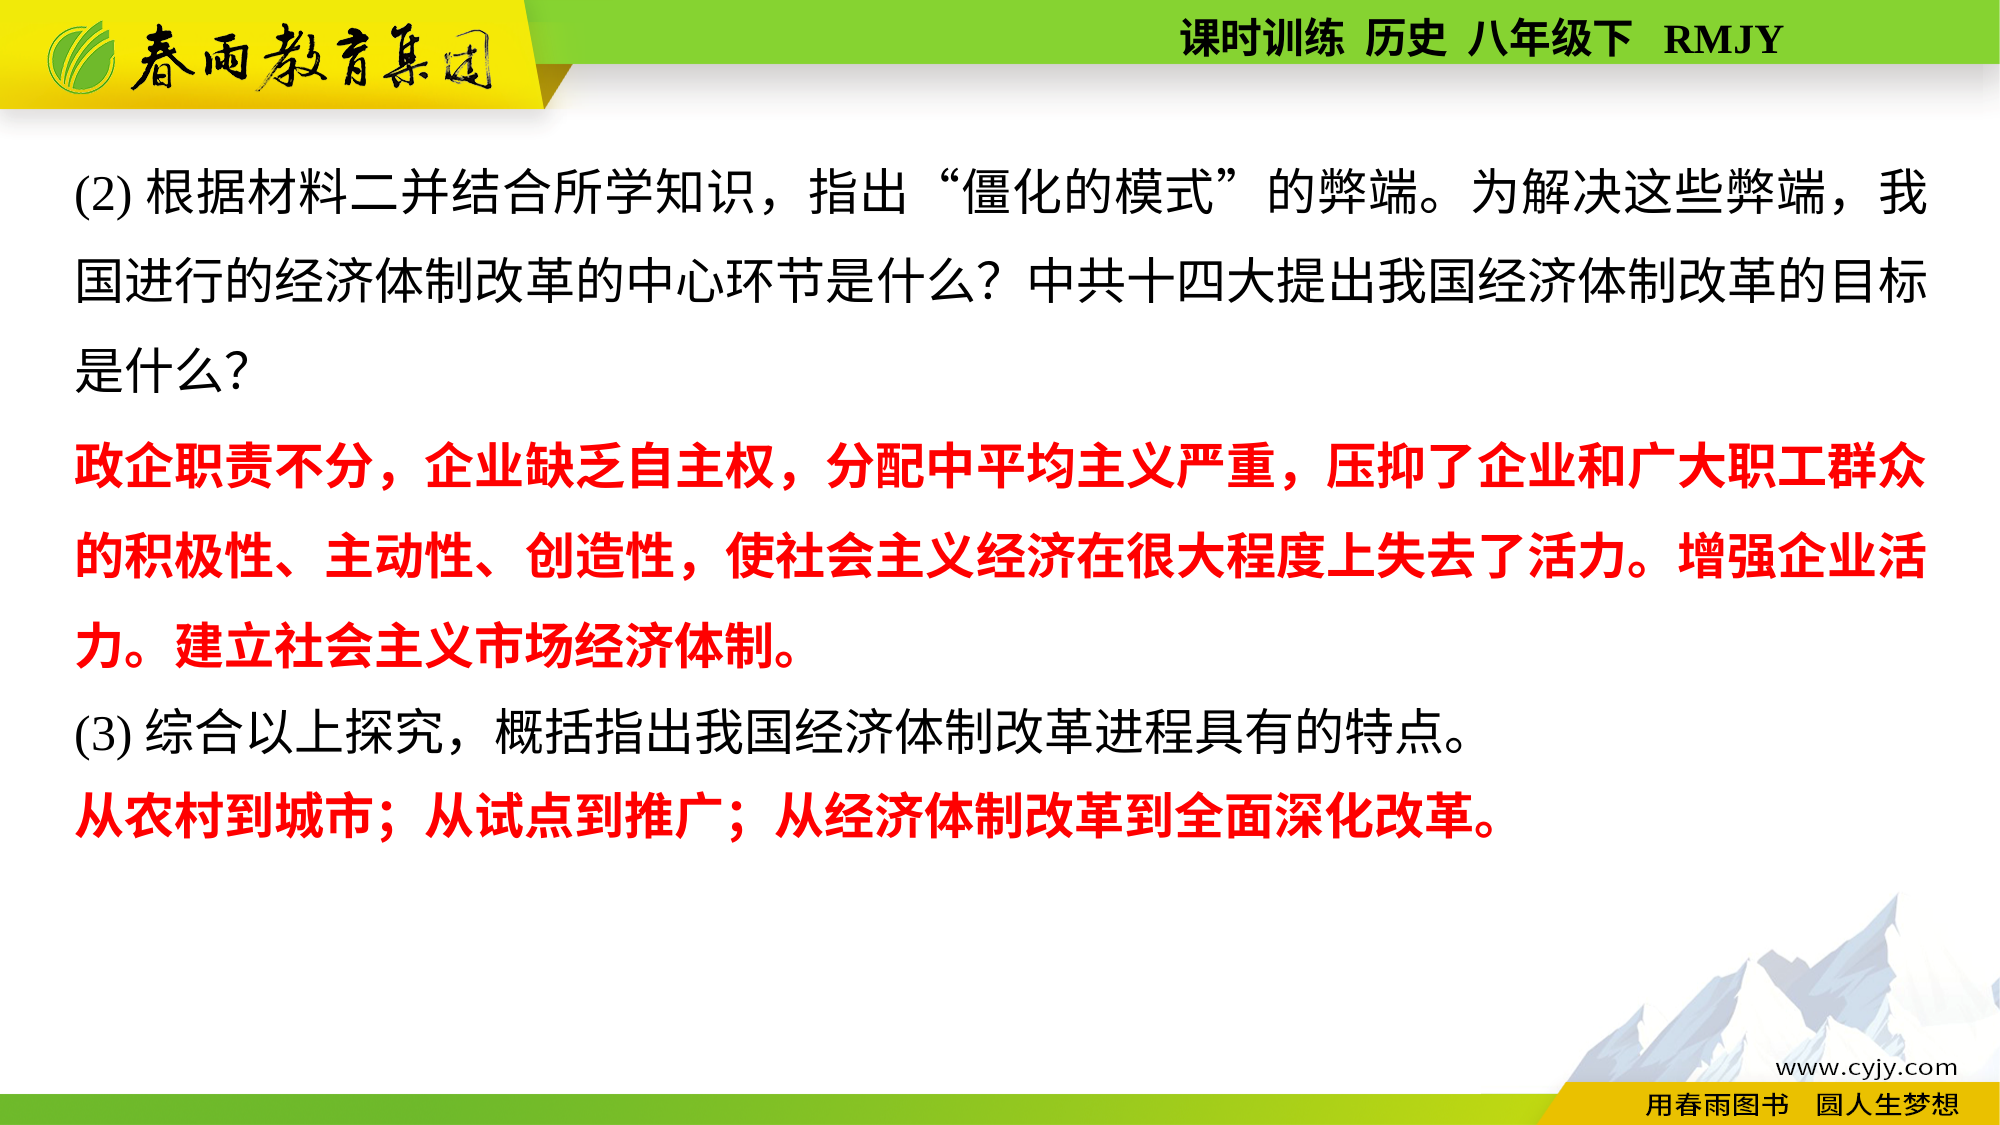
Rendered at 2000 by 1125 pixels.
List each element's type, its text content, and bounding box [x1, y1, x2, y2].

list (2)根据材料二并结合所学知识，指出“僵化的模式”的弊端。为解决这些弊端，我国进行的经济体制改革的中心环节是什么？中共十四大提出我国经济体制改革的目标是什么？ (3)综合以上探究，概括指出我国经济体制改革进程具有的特点。 [59, 683, 1944, 746]
text_box 政企职责不分，企业缺乏自主权，分配中平均主义严重，压抑了企业和广大职工群众的积极性、主动性、创造性，使社会主义经济在很大程度上失去了活力。增强企业活力。建立社会主义市场经济体制。 [59, 397, 1944, 683]
list (2)根据材料二并结合所学知识，指出“僵化的模式”的弊端。为解决这些弊端，我国进行的经济体制改革的中心环节是什么？中共十四大提出我国经济体制改革的目标是什么？ (3)综合以上探究，概括指出我国经济体制改革进程具有的特点。 [59, 122, 1944, 397]
text_box 从农村到城市；从试点到推广；从经济体制改革到全面深化改革。 [59, 746, 1944, 852]
picture [0, 0, 2000, 1125]
